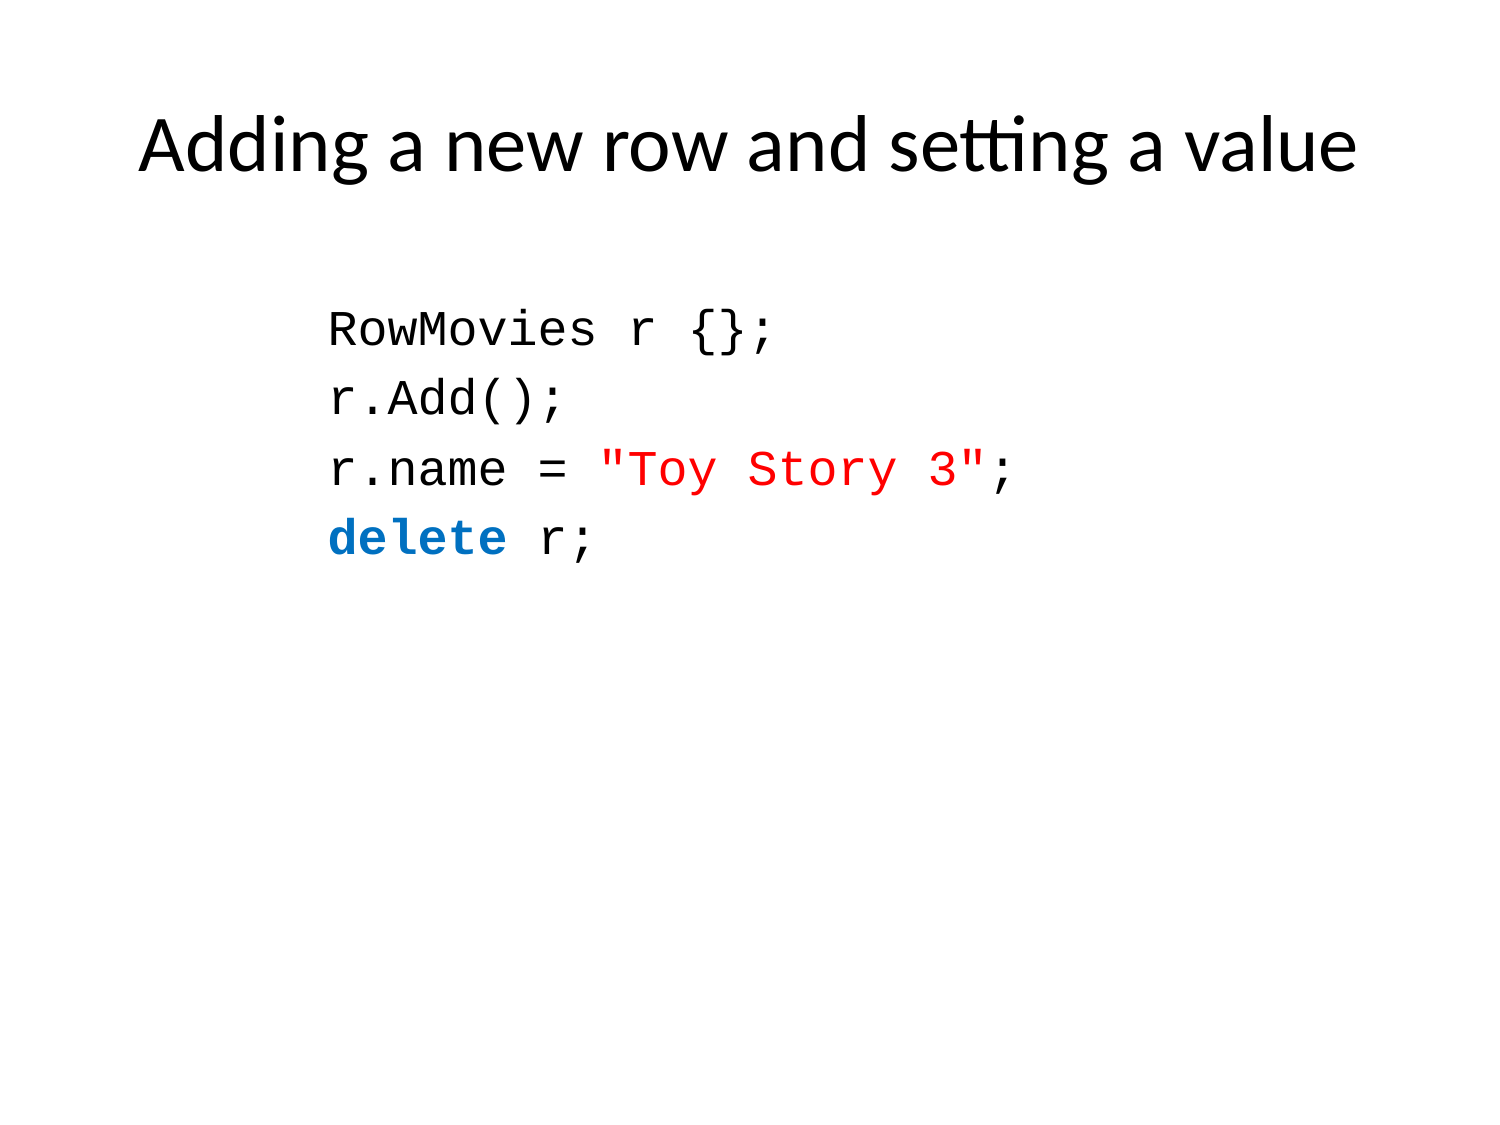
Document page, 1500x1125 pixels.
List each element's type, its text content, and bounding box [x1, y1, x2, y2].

title Adding a new row and setting a value [75, 45, 1425, 233]
list RowMovies r {}; r.Add(); r.name = "Toy Story 3"; delete r; [312, 287, 1163, 600]
